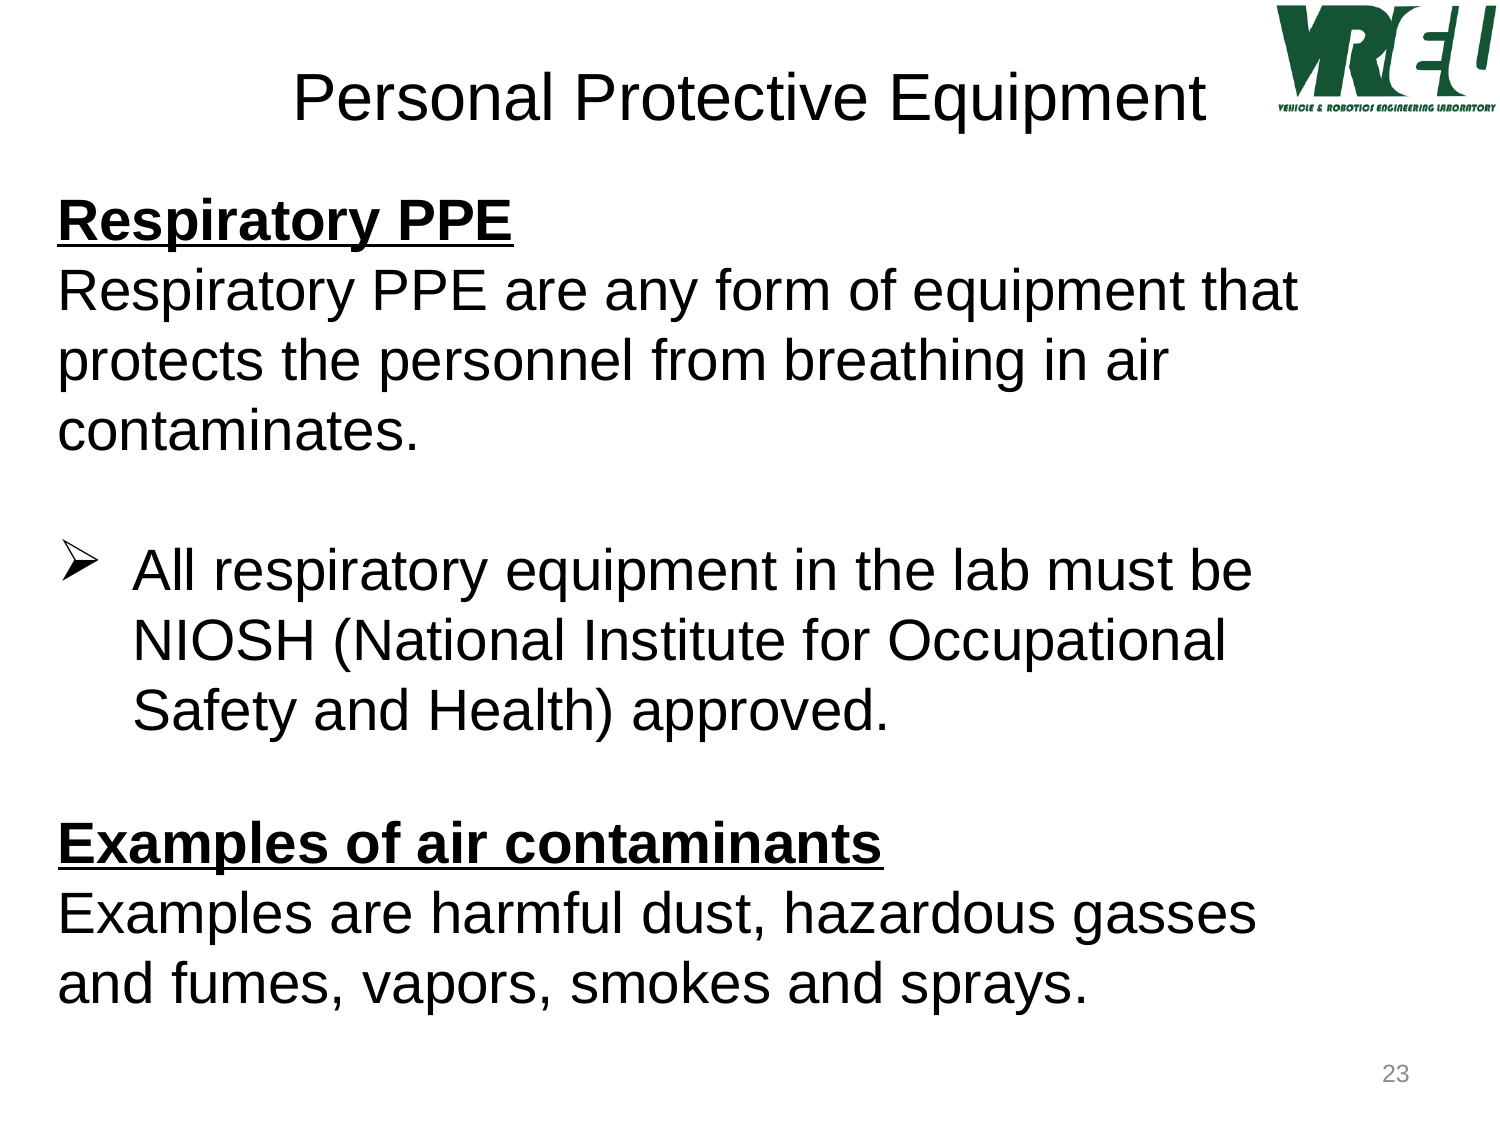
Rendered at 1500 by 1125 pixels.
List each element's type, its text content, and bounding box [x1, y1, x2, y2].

text_box Examples of air contaminants Examples are harmful dust, hazardous gasses and fumes, vapors, smokes and sprays. [42, 797, 1288, 1023]
text_box Respiratory PPE Respiratory PPE are any form of equipment that protects the personnel from breathing in air contaminates. All respiratory equipment in the lab must be NIOSH (National Institute for Occupational Safety and Health) approved. [42, 174, 1425, 750]
slide_number 23 [1074, 1042, 1425, 1103]
picture [1271, 0, 1500, 45]
text_box Personal Protective Equipment [0, 45, 1500, 171]
